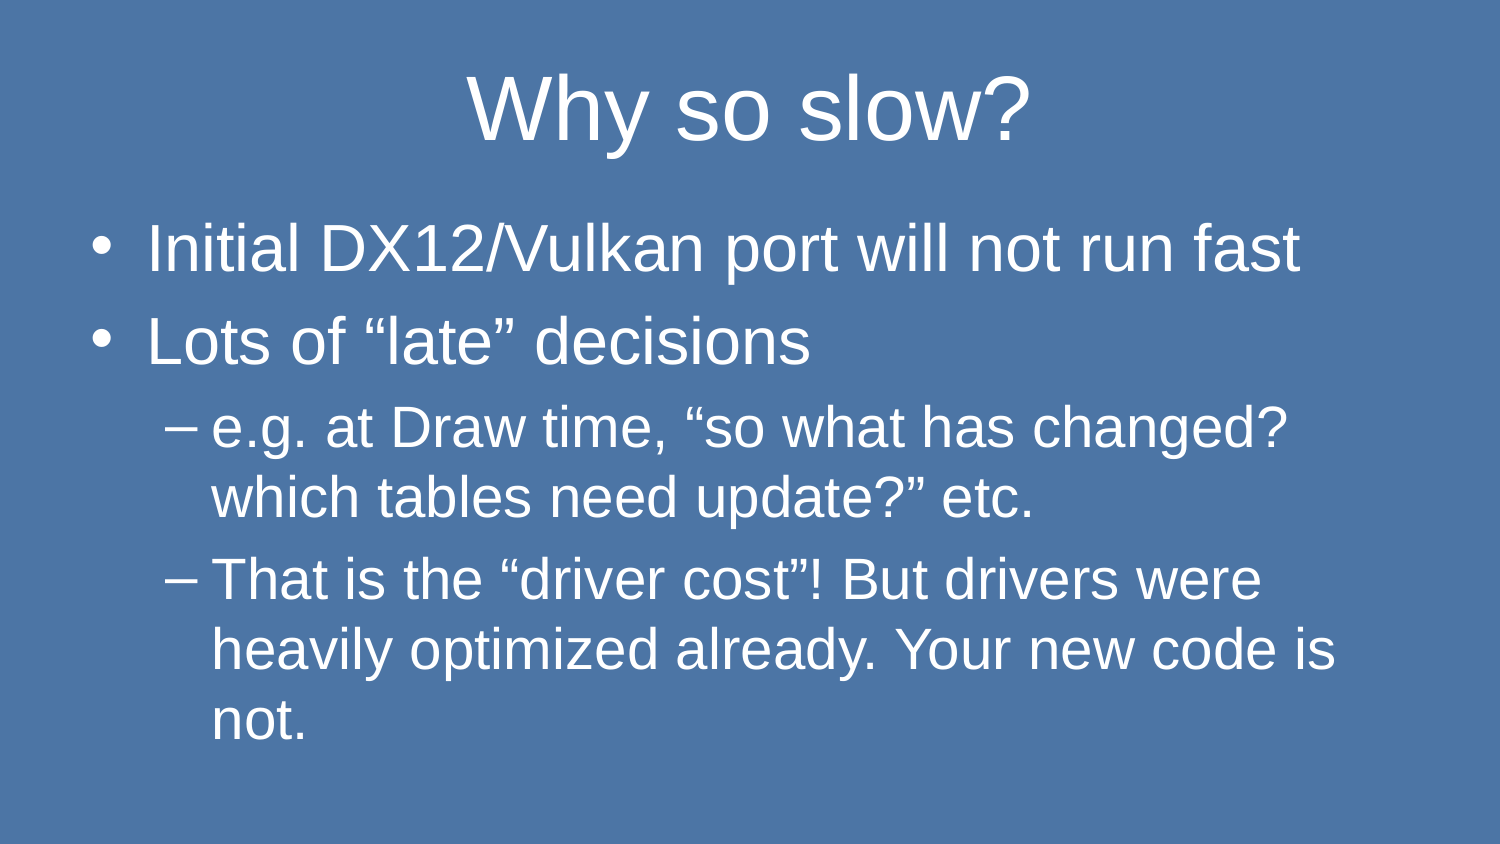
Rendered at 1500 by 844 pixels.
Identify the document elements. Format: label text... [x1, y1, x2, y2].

title Why so slow? [74, 33, 1426, 175]
list Initial DX12/Vulkan port will not run fast Lots of “late” decisions e.g. at Draw time, “so what has changed? which tables need update?” etc. That is the “driver cost”! But drivers were heavily optimized already. Your new code is not. [74, 196, 1426, 754]
